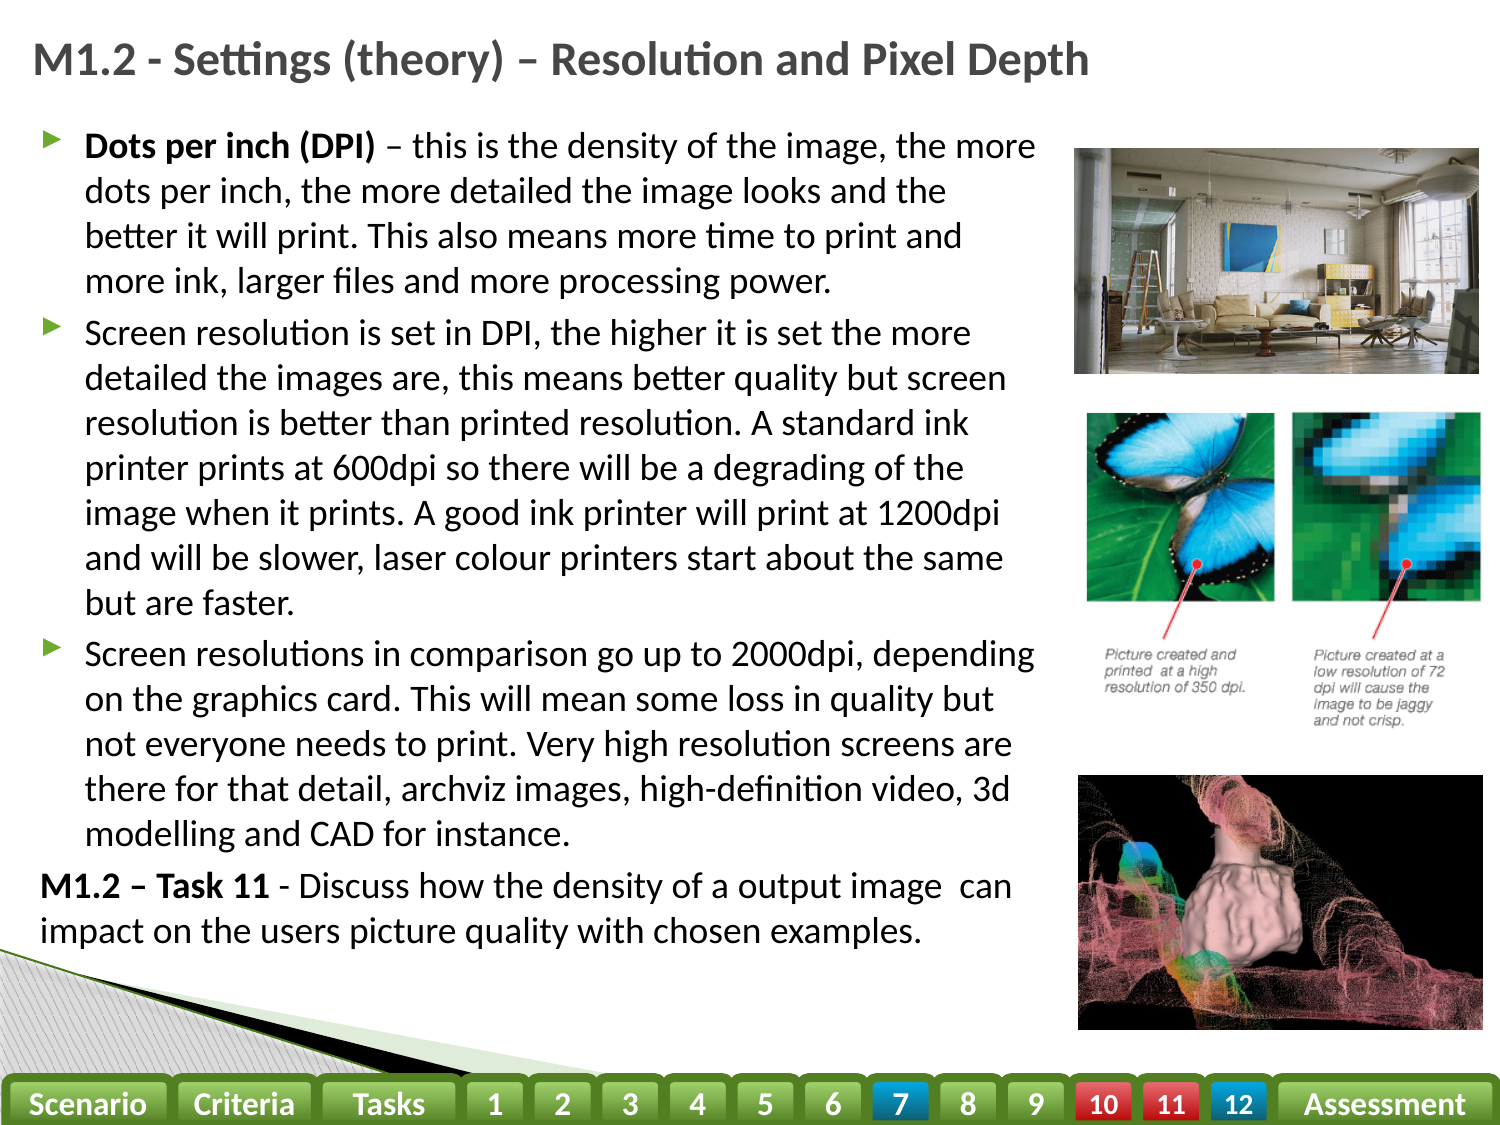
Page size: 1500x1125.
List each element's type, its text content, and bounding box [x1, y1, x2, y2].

picture [1078, 408, 1489, 731]
text_box M1.2 - Settings (theory) – Resolution and Pixel Depth [17, 19, 1489, 94]
picture [1074, 148, 1480, 374]
picture [1078, 774, 1483, 1031]
list Dots per inch (DPI) – this is the density of the image, the more dots per inch, the more detailed the image looks and the better it will print. This also means more time to print and more ink, larger files and more processing power. Screen resolution is set in DPI, the higher it is set the more detailed the images are, this means better quality but screen resolution is better than printed resolution. A standard ink printer prints at 600dpi so there will be a degrading of the image when it prints. A good ink printer will print at 1200dpi and will be slower, laser colour printers start about the same but are faster. Screen resolutions in comparison go up to 2000dpi, depending on the graphics card. This will mean some loss in quality but not everyone needs to print. Very high resolution screens are there for that detail, archviz images, high-definition video, 3d modelling and CAD for instance. M1.2 – Task 11 - Discuss how the density of a output image can impact on the users picture quality with chosen examples. [25, 113, 1058, 1059]
